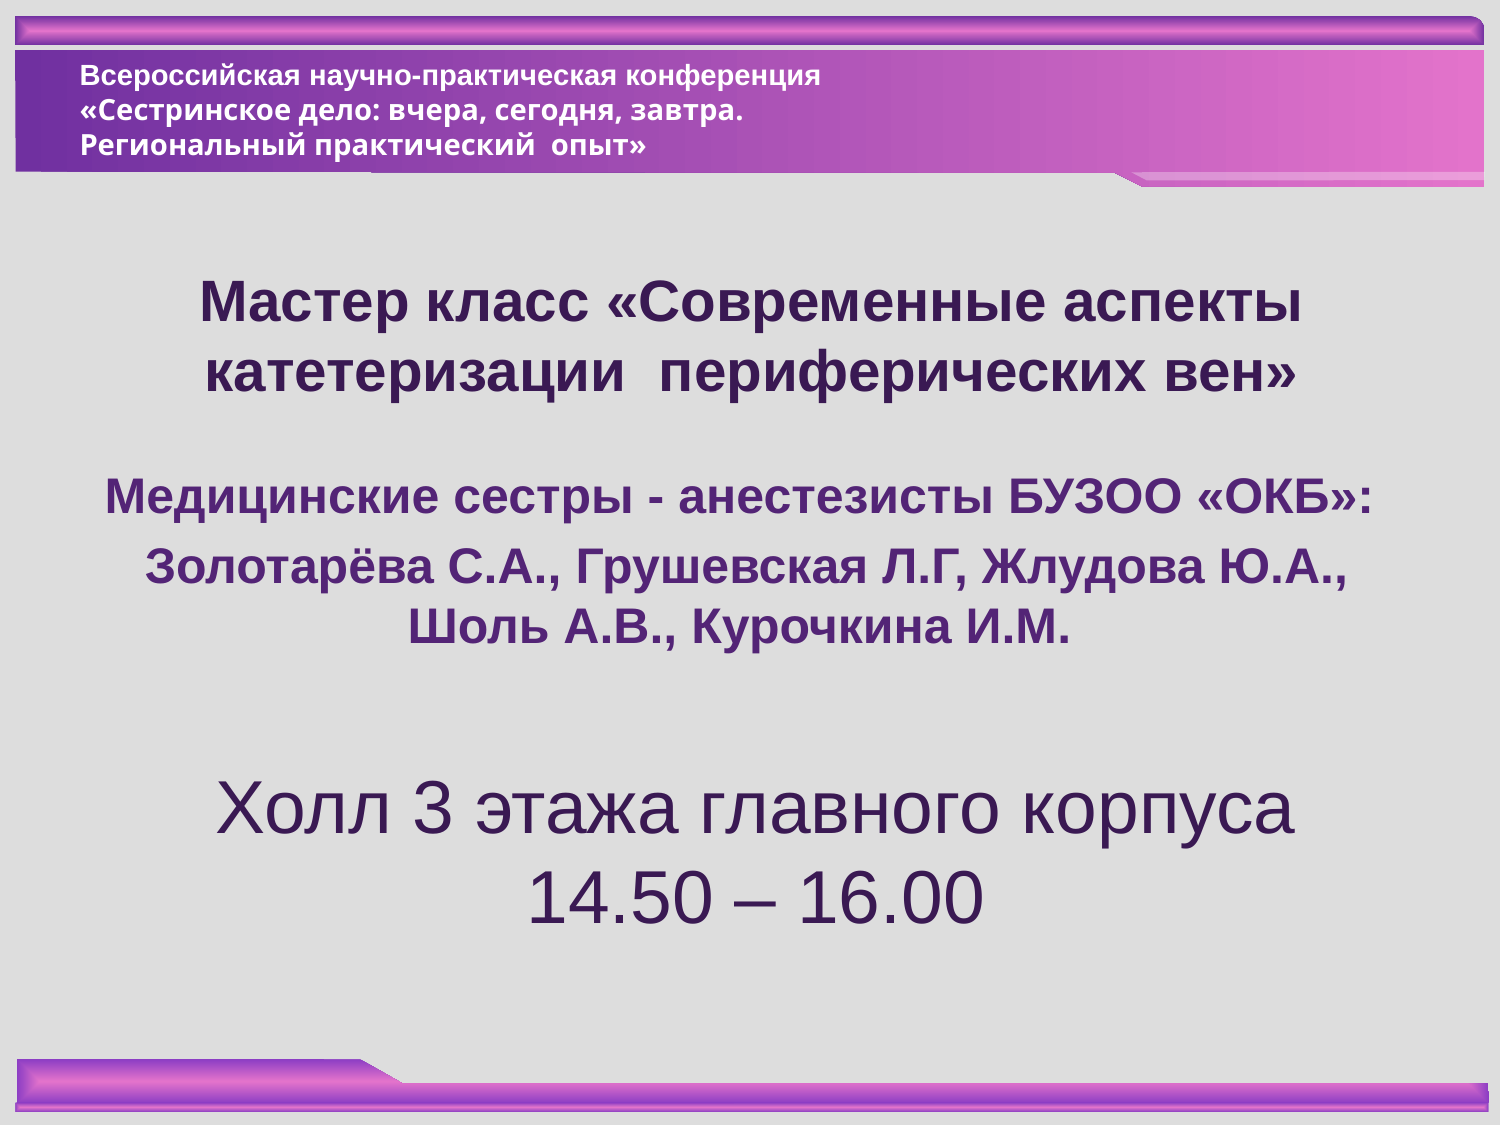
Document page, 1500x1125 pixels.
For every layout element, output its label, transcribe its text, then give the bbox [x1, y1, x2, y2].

list Мастер класс «Современные аспекты катетеризации периферических вен» [76, 255, 1427, 492]
text_box Холл 3 этажа главного корпуса 14.50 – 16.00 [135, 751, 1376, 947]
text_box Медицинские сестры - анестезисты БУЗОО «ОКБ»: Золотарёва С.А., Грушевская Л.Г, Жлудова Ю.А., Шоль А.В., Курочкина И.М. [64, 456, 1415, 713]
